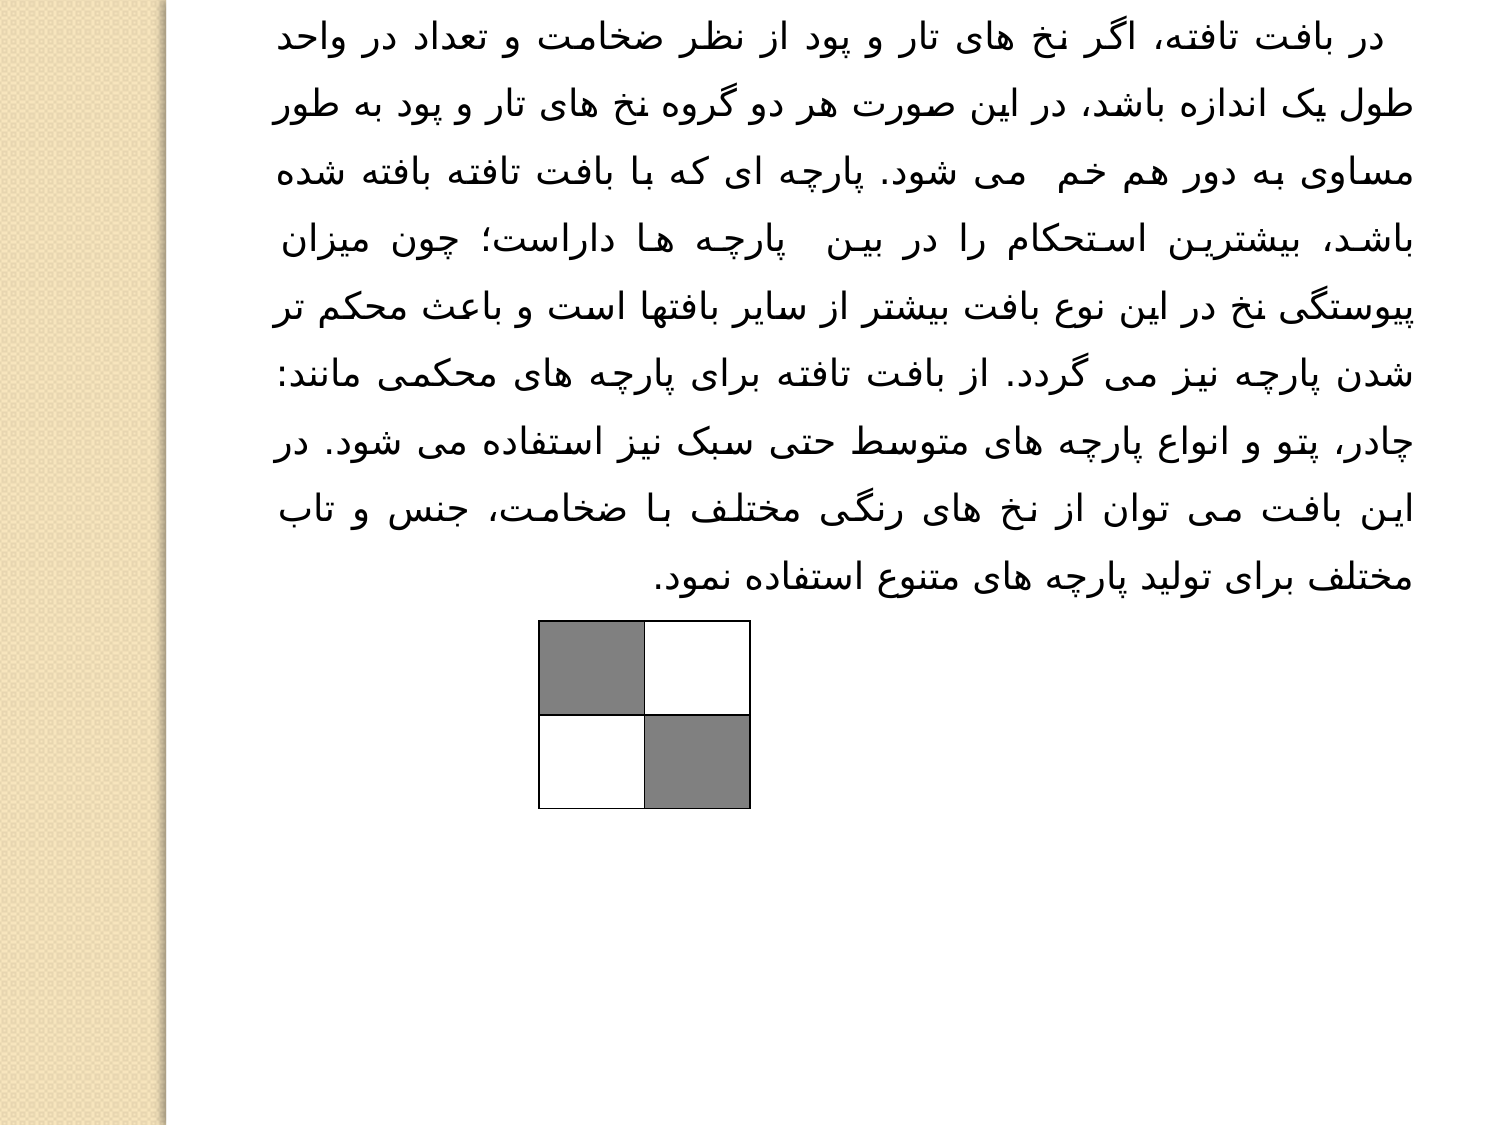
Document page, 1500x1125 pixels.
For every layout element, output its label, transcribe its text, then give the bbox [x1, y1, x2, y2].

text_box در بافت تافته، اگر نخ های تار و پود از نظر ضخامت و تعداد در واحد طول یک اندازه باشد، در این صورت هر دو گروه نخ های تار و پود به طور مساوی به دور هم خم می شود. پارچه ای که با بافت تافته بافته شده باشد، بیشترین استحکام را در بین پارچه ها داراست؛ چون میزان پیوستگی نخ در این نوع بافت بیشتر از سایر بافتها است و باعث محکم تر شدن پارچه نیز می گردد. از بافت تافته برای پارچه های محکمی مانند: چادر، پتو و انواع پارچه های متوسط حتی سبک نیز استفاده می شود. در این بافت می توان از نخ های رنگی مختلف با ضخامت، جنس و تاب مختلف برای تولید پارچه های متنوع استفاده نمود. [257, 0, 1430, 605]
table_header [645, 622, 749, 714]
table_header [540, 622, 644, 714]
table_cell [540, 716, 644, 808]
table_cell [645, 716, 749, 808]
